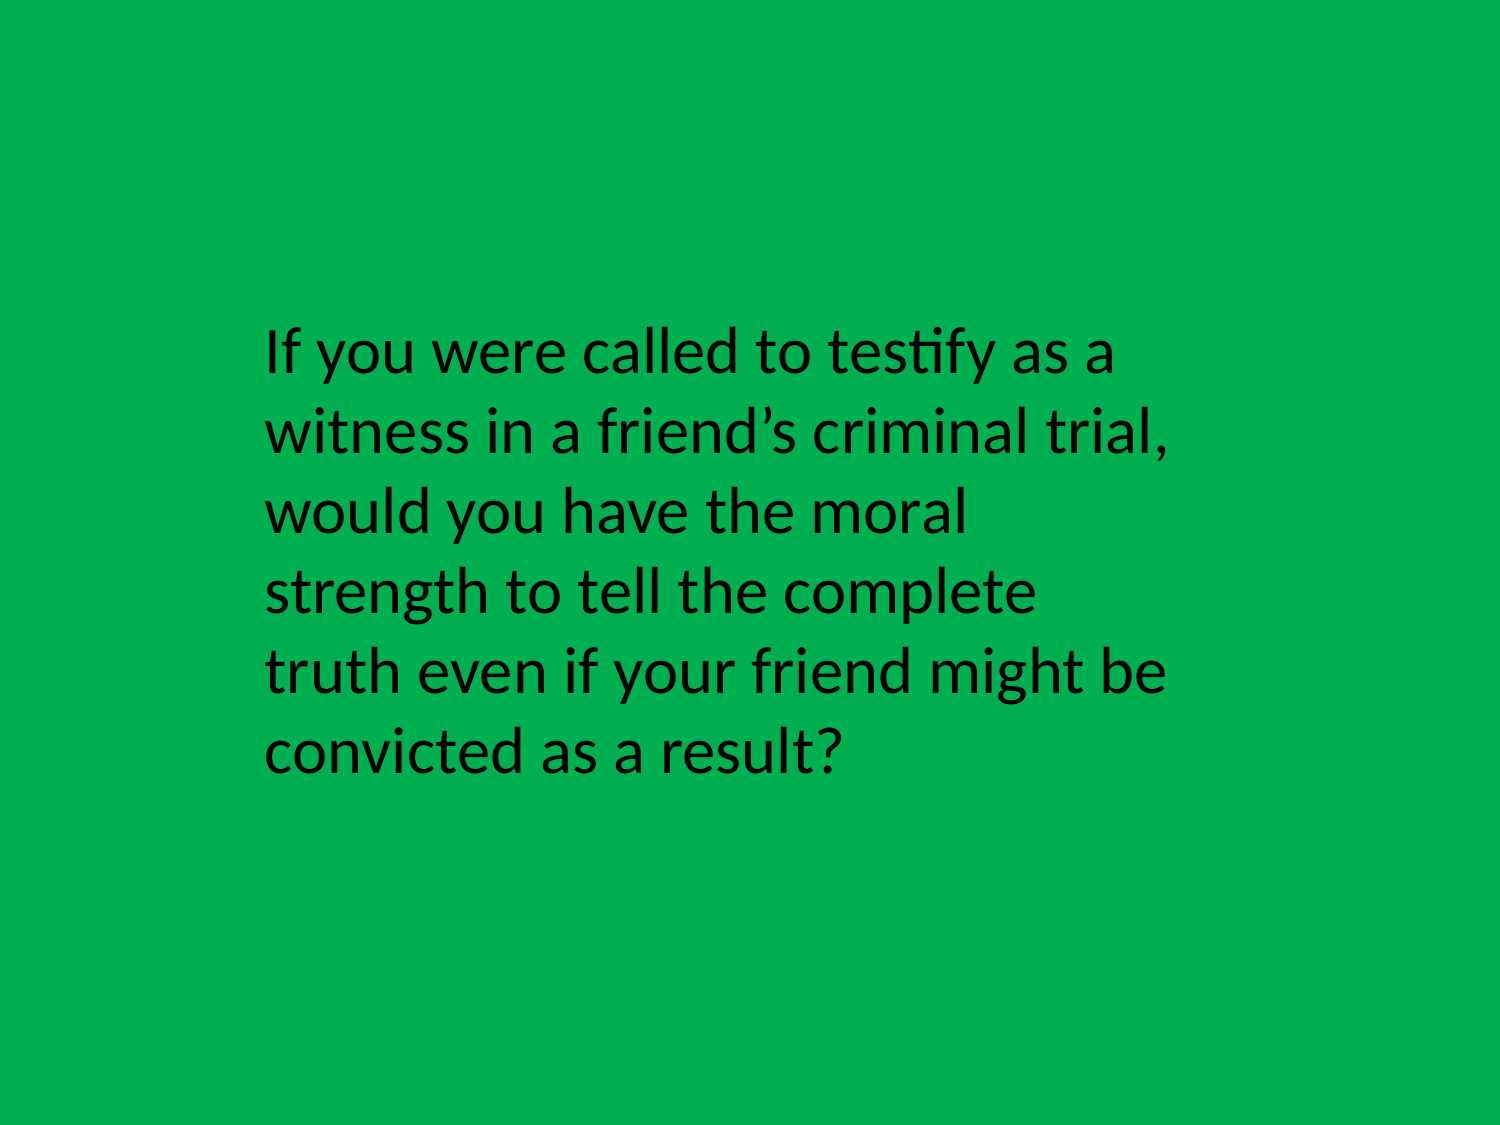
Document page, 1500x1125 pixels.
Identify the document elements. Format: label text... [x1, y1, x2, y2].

text_box If you were called to testify as a witness in a friend’s criminal trial, would you have the moral strength to tell the complete truth even if your friend might be convicted as a result? [249, 299, 1188, 795]
